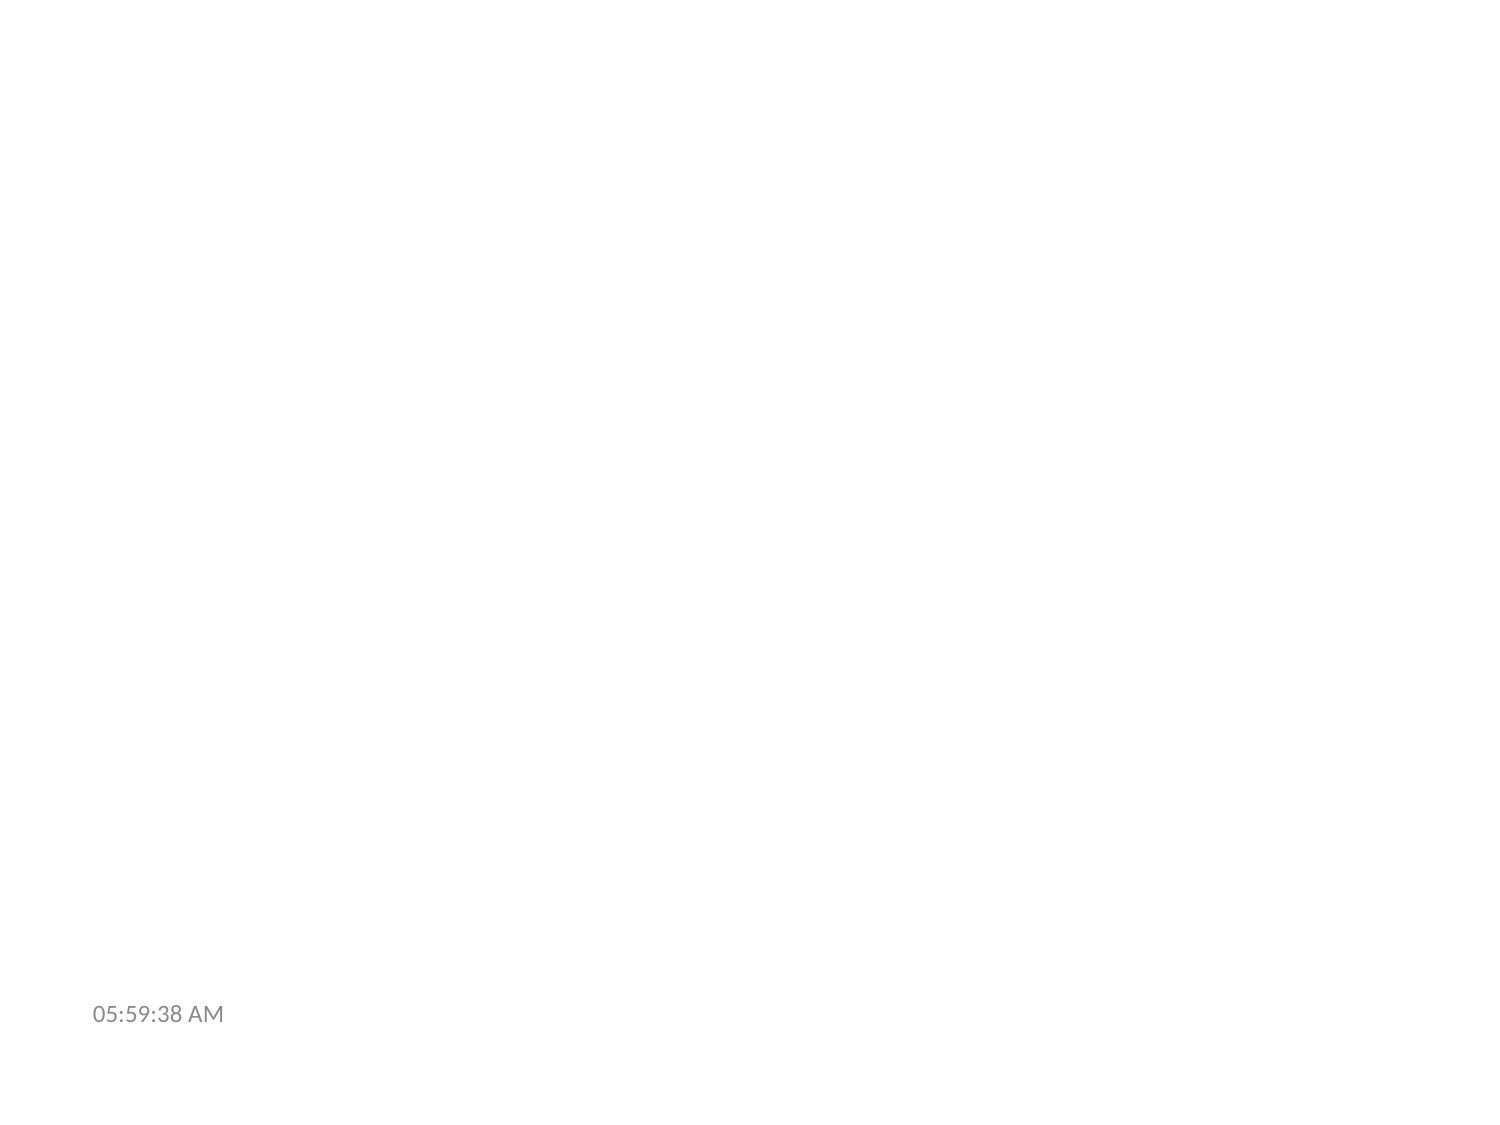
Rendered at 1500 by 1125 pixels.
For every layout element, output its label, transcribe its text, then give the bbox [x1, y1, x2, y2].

text_box 3:35:09 PM [77, 982, 428, 1043]
